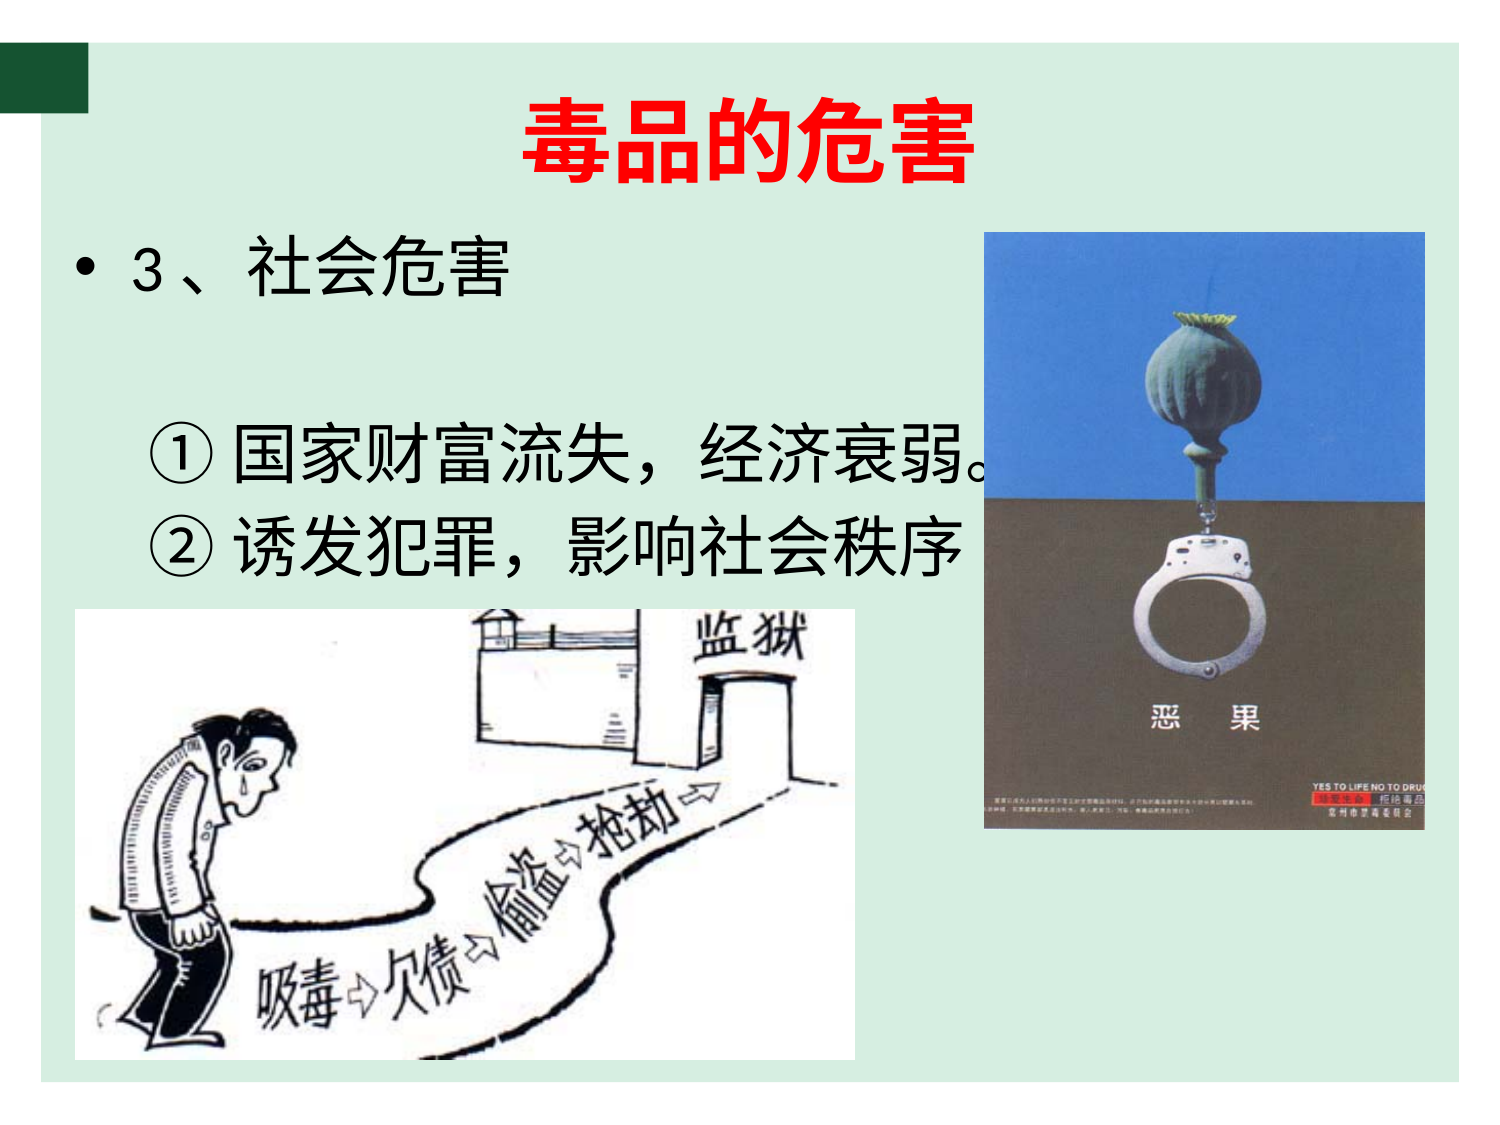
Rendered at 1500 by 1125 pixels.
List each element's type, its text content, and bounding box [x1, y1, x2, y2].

title 毒品的危害 [75, 45, 1425, 232]
picture [74, 609, 855, 1061]
picture [984, 232, 1425, 830]
list 3、社会危害 ①国家财富流失，经济衰弱。 ②诱发犯罪，影响社会秩序 [58, 217, 1409, 658]
